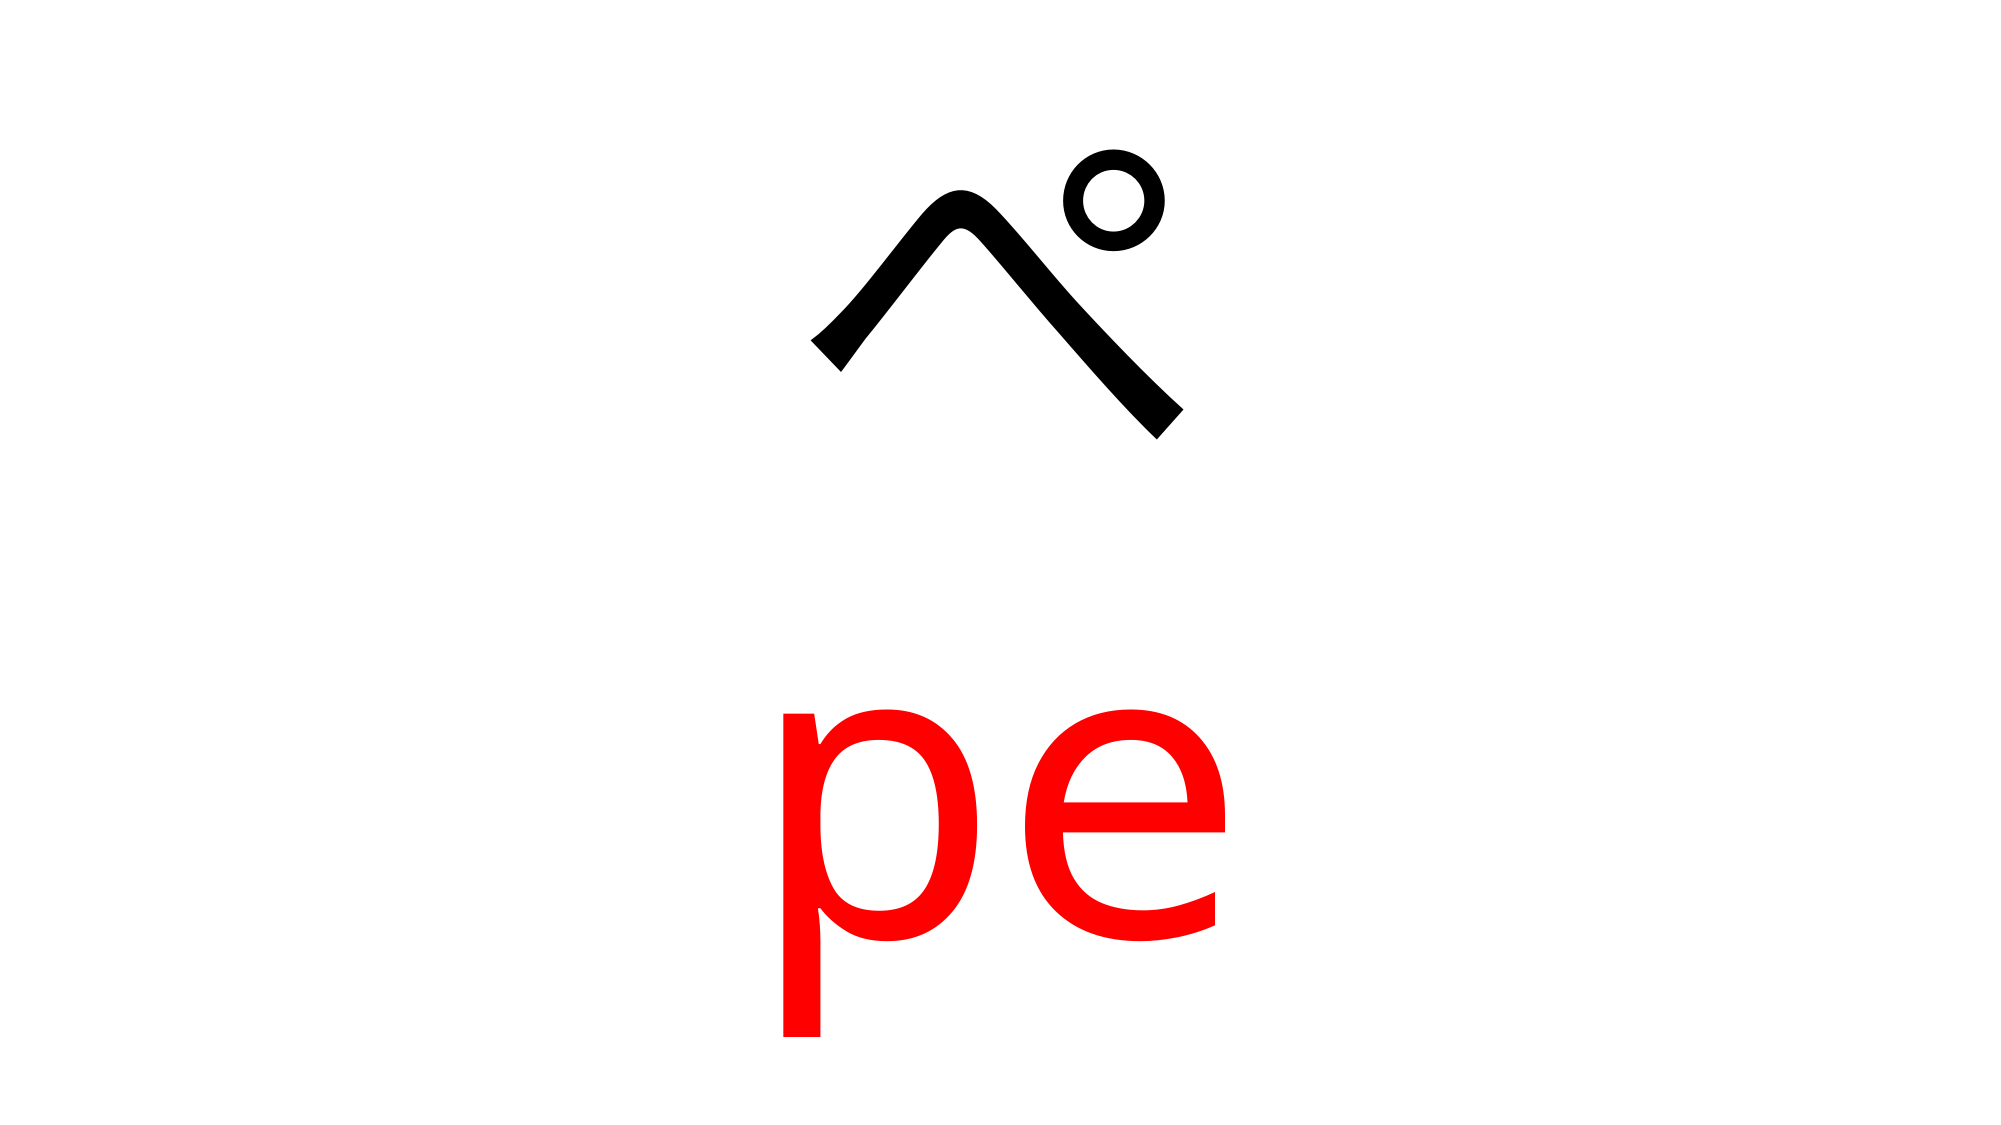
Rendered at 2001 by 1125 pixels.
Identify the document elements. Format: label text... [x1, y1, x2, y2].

text_box pe [249, 562, 1750, 1036]
title ぺ [249, 71, 1750, 545]
